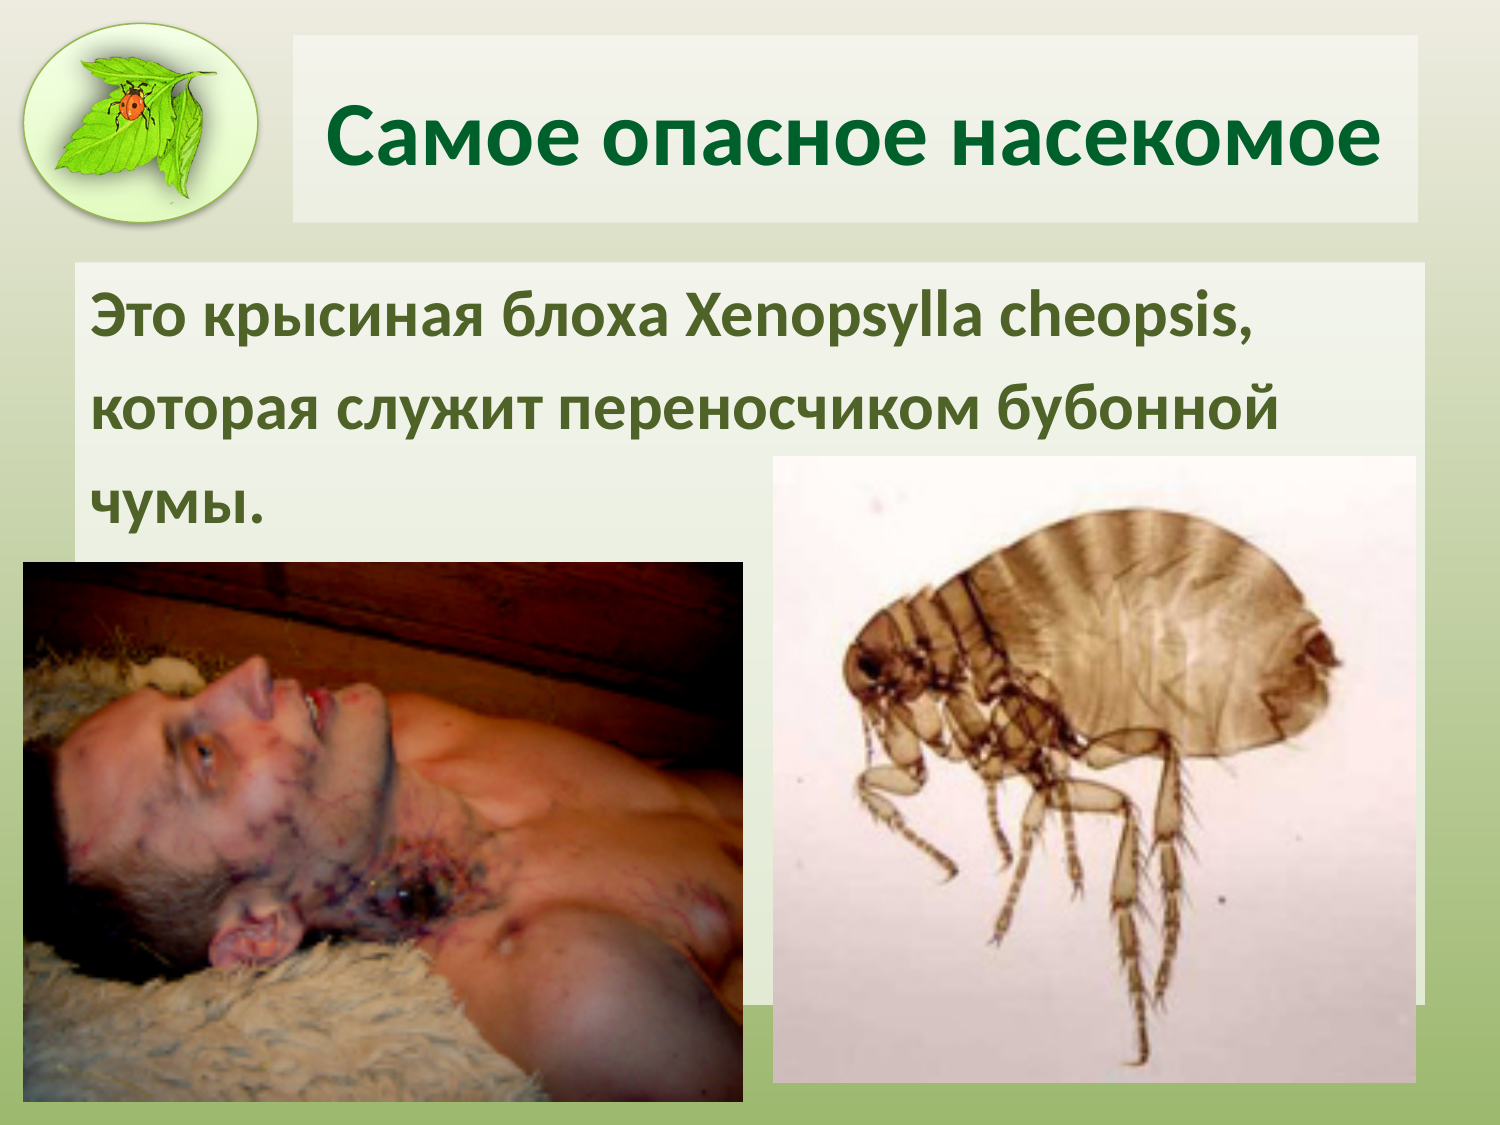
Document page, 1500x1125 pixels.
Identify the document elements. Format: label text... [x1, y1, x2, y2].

list Это крысиная блоха Xenopsylla cheopsis, которая служит переносчиком бубонной чумы. [75, 262, 1425, 1005]
picture [773, 456, 1416, 1084]
title Самое опасное насекомое [292, 35, 1418, 223]
picture [46, 35, 227, 211]
picture [23, 562, 743, 1102]
